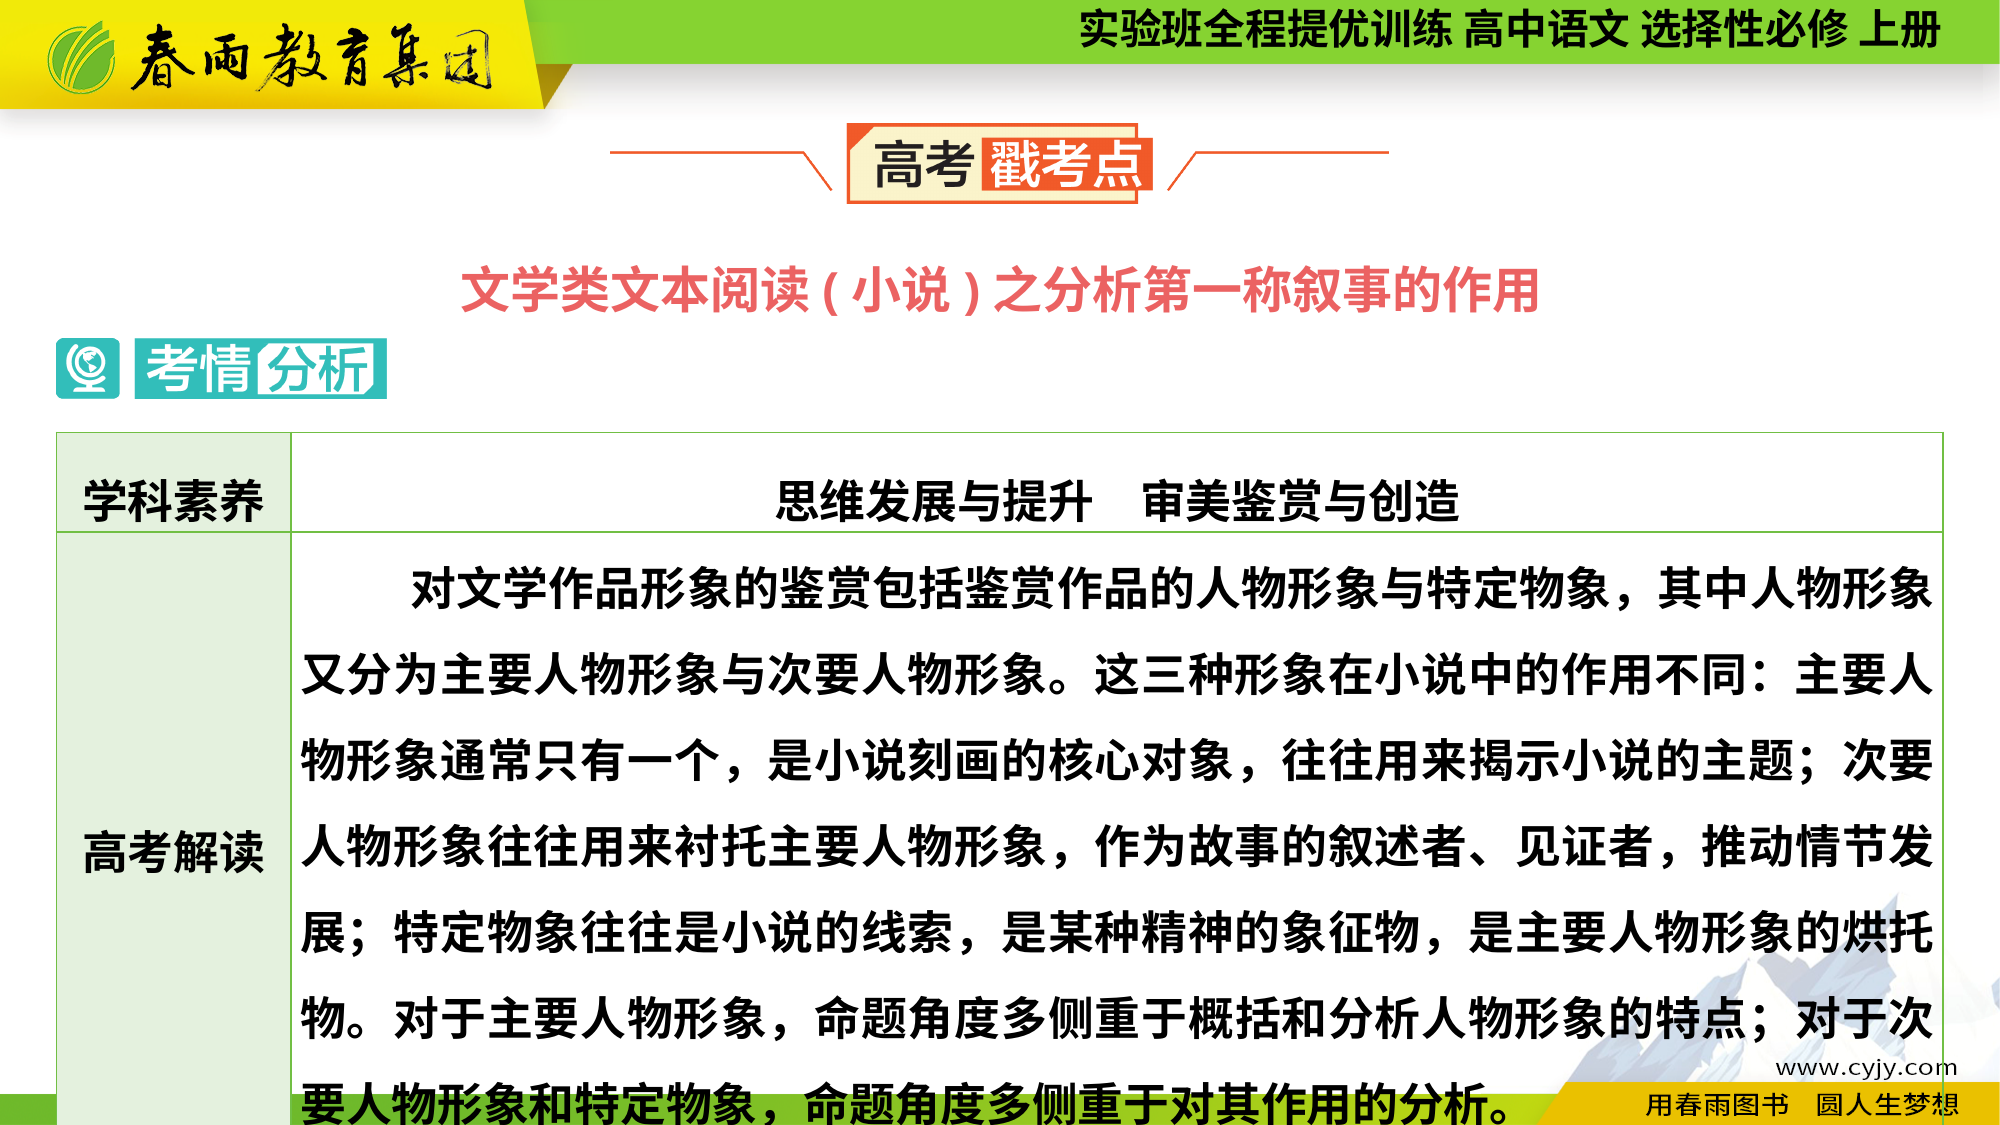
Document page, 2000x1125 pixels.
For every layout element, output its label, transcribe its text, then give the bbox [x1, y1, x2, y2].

table_header 思维发展与提升 审美鉴赏与创造 [292, 433, 1942, 531]
table_cell 对文学作品形象的鉴赏包括鉴赏作品的人物形象与特定物象，其中人物形象又分为主要人物形象与次要人物形象。这三种形象在小说中的作用不同：主要人物形象通常只有一个，是小说刻画的核心对象，往往用来揭示小说的主题；次要人物形象往往用来衬托主要人物形象，作为故事的叙述者、见证者，推动情节发展；特定物象往往是小说的线索，是某种精神的象征物，是主要人物形象的烘托物。对于主要人物形象，命题角度多侧重于概括和分析人物形象的特点；对于次要人物形象和特定物象，命题角度多侧重于对其作用的分析。 [292, 533, 1942, 1125]
table_cell 高考解读 [57, 533, 290, 1125]
table_header 学科素养 [57, 433, 290, 531]
picture [0, 0, 2000, 1125]
list 文学类文本阅读(小说)之分析第一称叙事的作用 [59, 221, 1944, 316]
